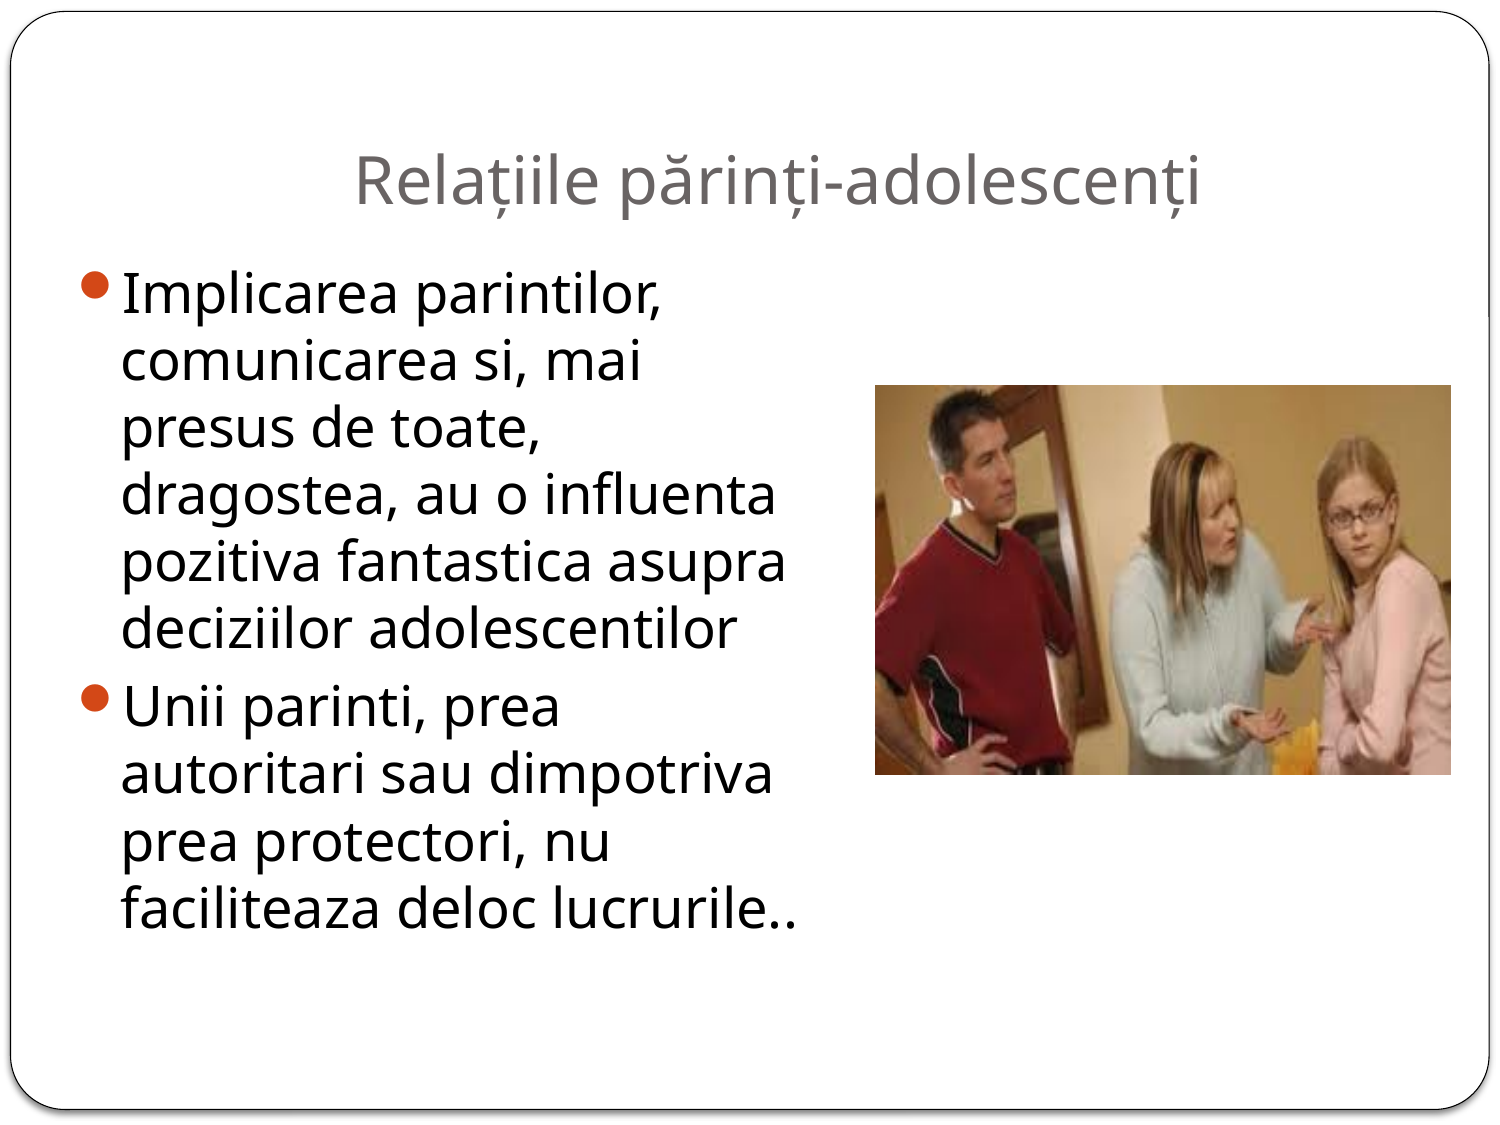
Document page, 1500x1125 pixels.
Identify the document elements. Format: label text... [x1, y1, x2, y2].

title Relațiile părinți-adolescenți [150, 45, 1425, 233]
picture [874, 385, 1451, 776]
text_box [25, 0, 76, 27]
list Implicarea parintilor, comunicarea si, mai presus de toate, dragostea, au o influenta pozitiva fantastica asupra deciziilor adolescentilor Unii parinti, prea autoritari sau dimpotriva prea protectori, nu faciliteaza deloc lucrurile.. [62, 249, 825, 957]
